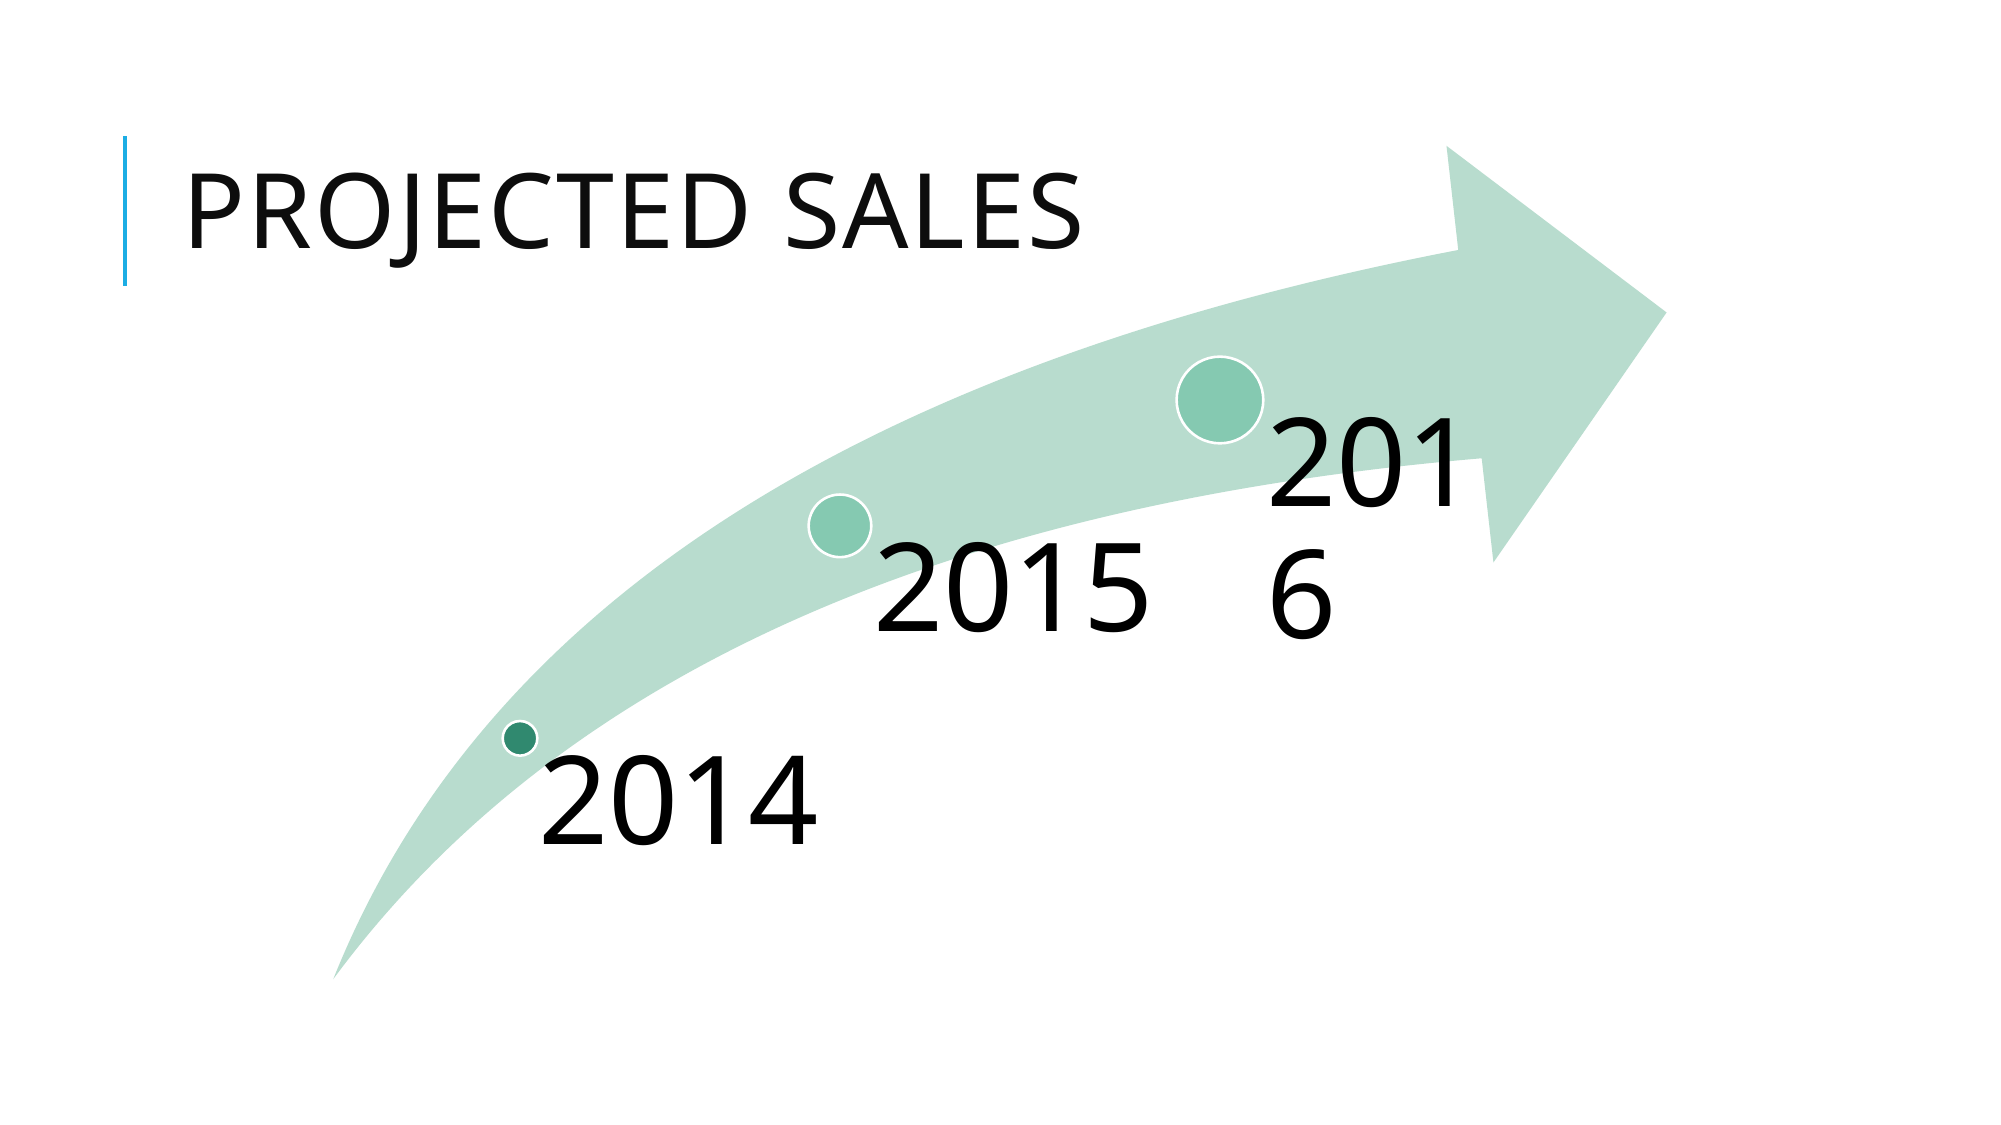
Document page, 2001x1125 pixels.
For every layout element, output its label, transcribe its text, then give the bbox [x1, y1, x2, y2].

title Projected Sales [168, 96, 1763, 342]
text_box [332, 117, 1667, 1008]
